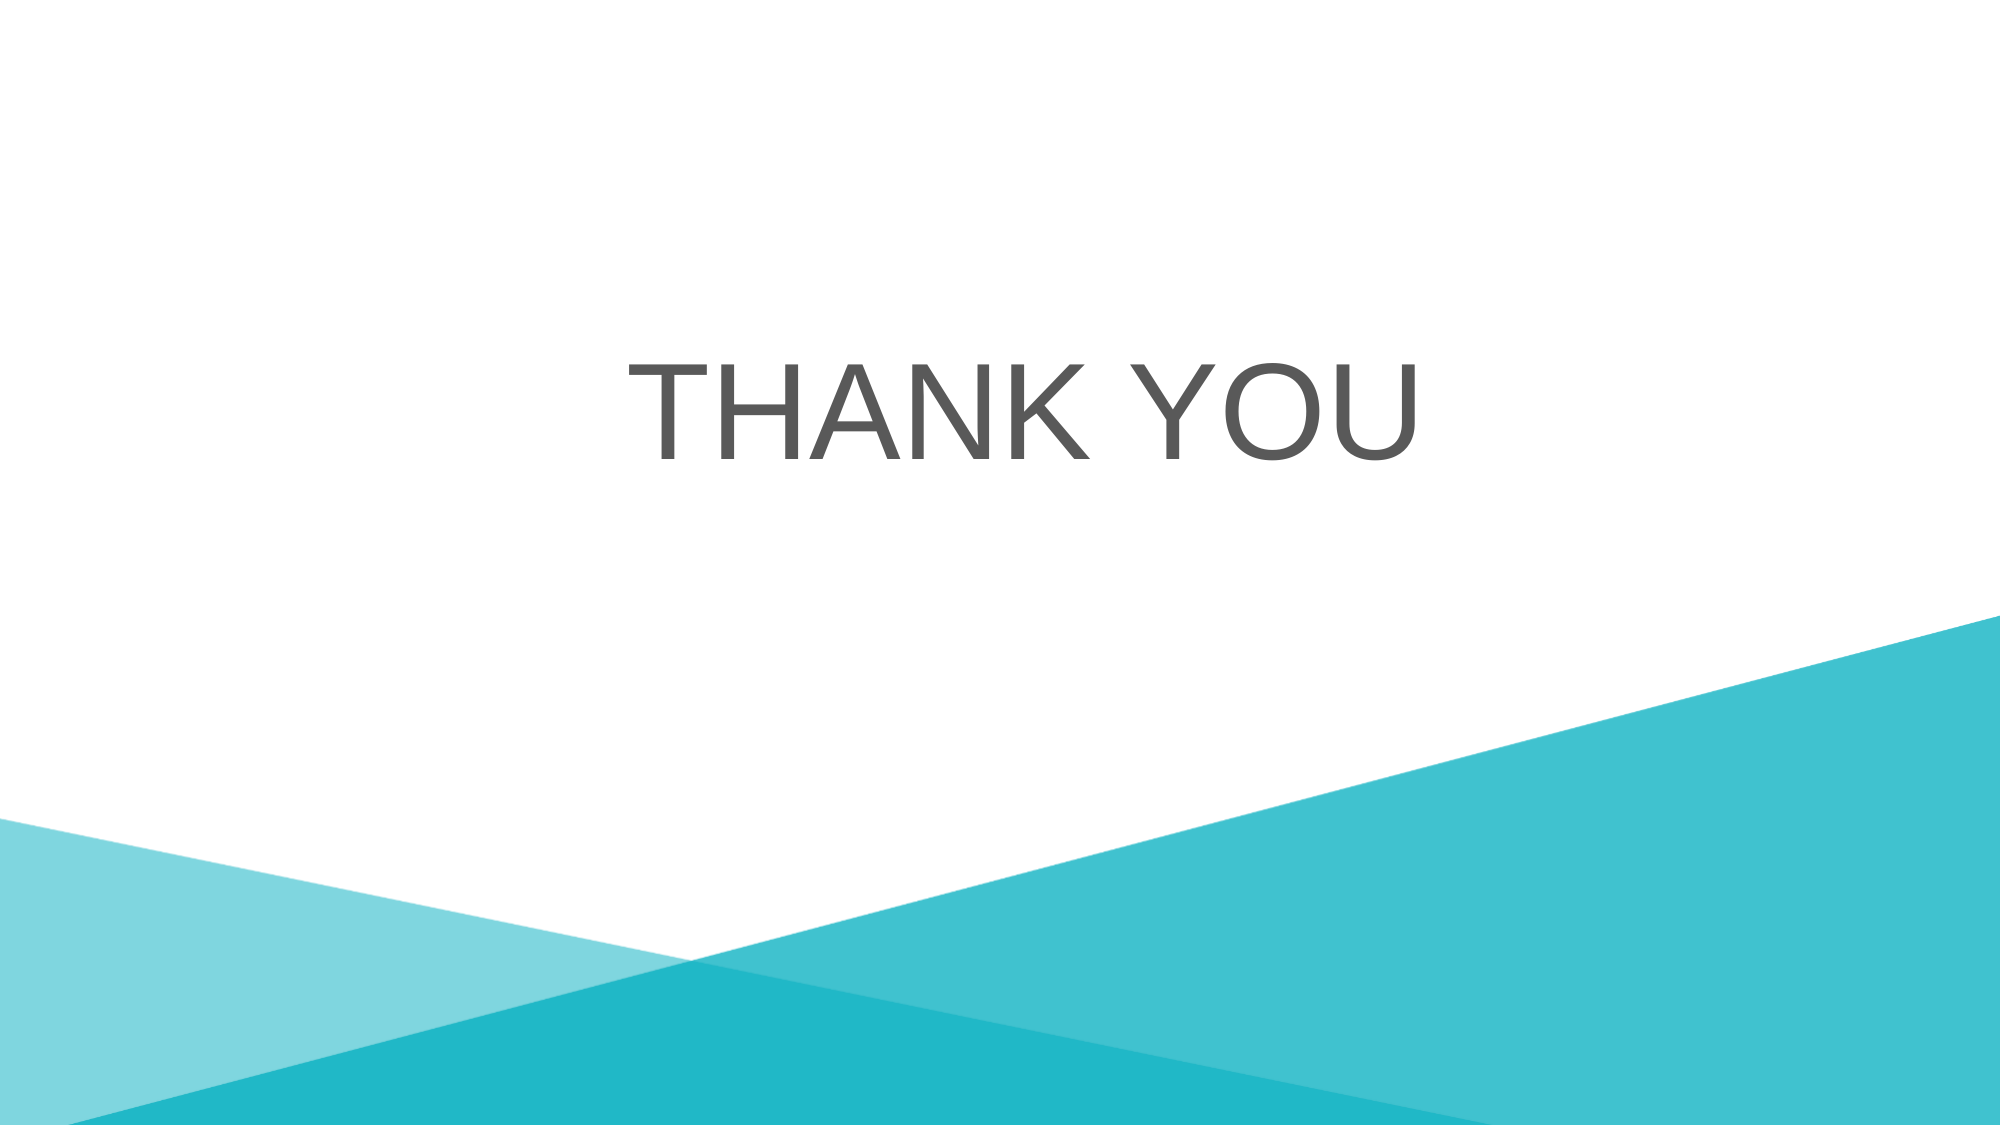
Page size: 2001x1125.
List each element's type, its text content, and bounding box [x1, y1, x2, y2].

list THANK YOU [152, 314, 1894, 614]
picture [0, 615, 2000, 1125]
